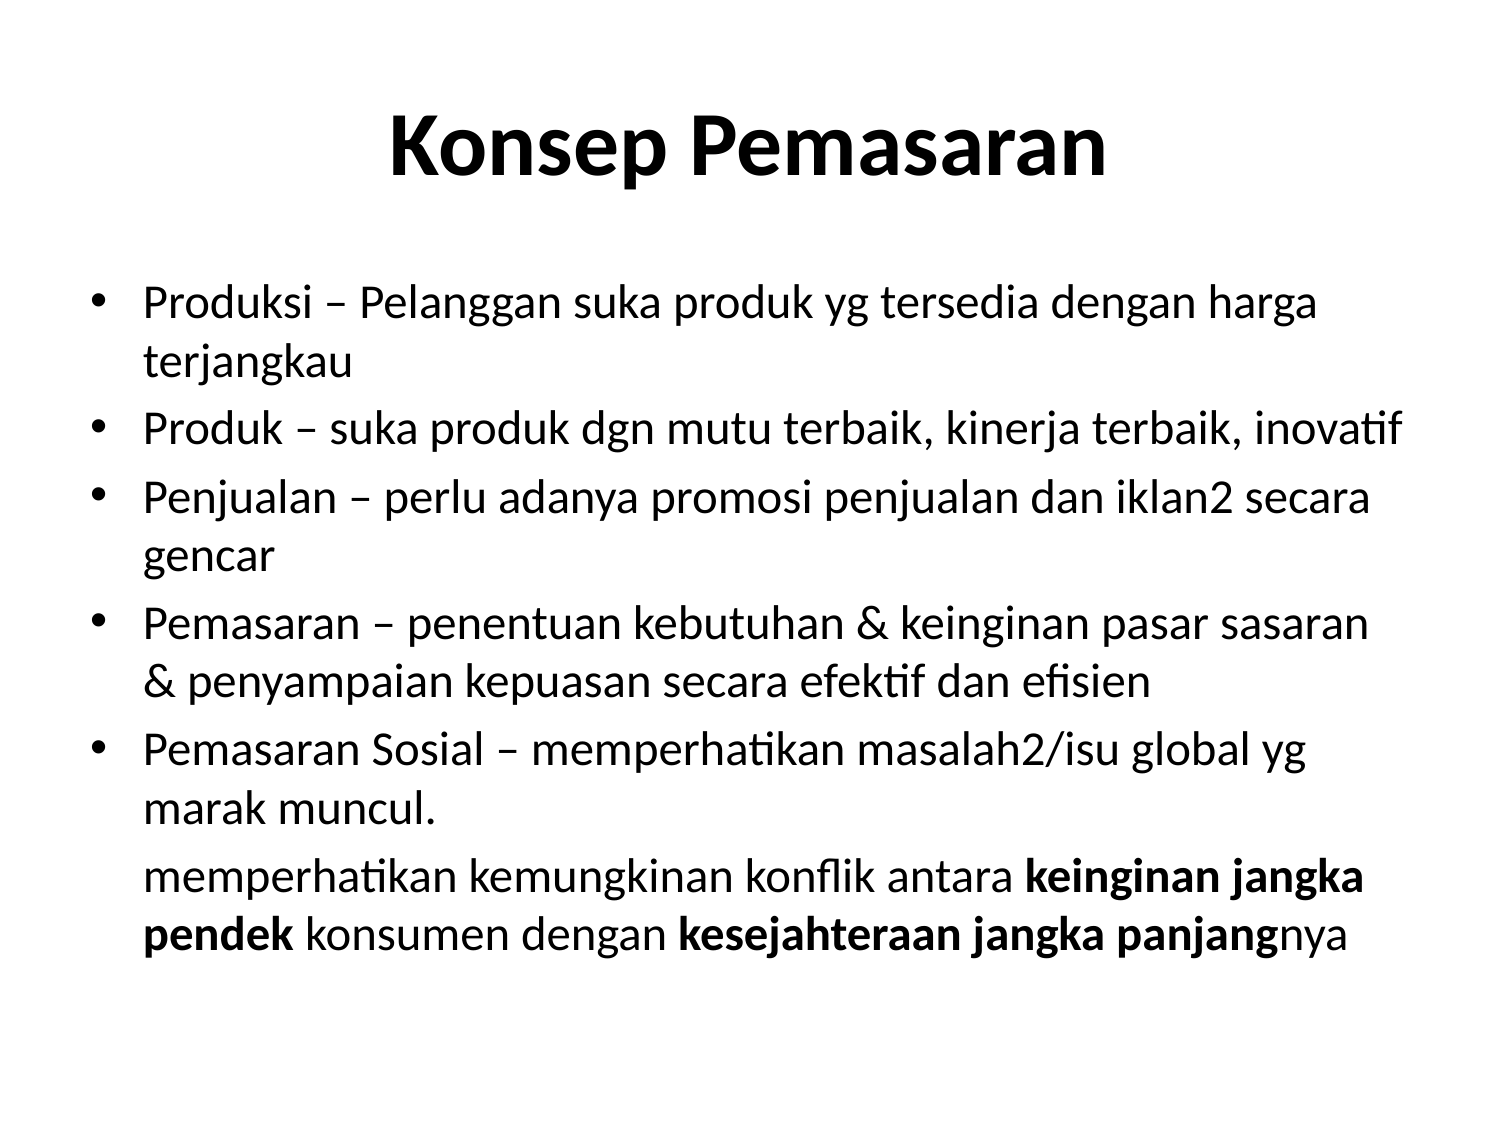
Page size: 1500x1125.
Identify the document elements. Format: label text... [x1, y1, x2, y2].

list Produksi – Pelanggan suka produk yg tersedia dengan harga terjangkau Produk – suka produk dgn mutu terbaik, kinerja terbaik, inovatif Penjualan – perlu adanya promosi penjualan dan iklan2 secara gencar Pemasaran – penentuan kebutuhan & keinginan pasar sasaran & penyampaian kepuasan secara efektif dan efisien Pemasaran Sosial – memperhatikan masalah2/isu global yg marak muncul. memperhatikan kemungkinan konflik antara keinginan jangka pendek konsumen dengan kesejahteraan jangka panjangnya [75, 262, 1425, 1005]
title Konsep Pemasaran [75, 45, 1425, 233]
